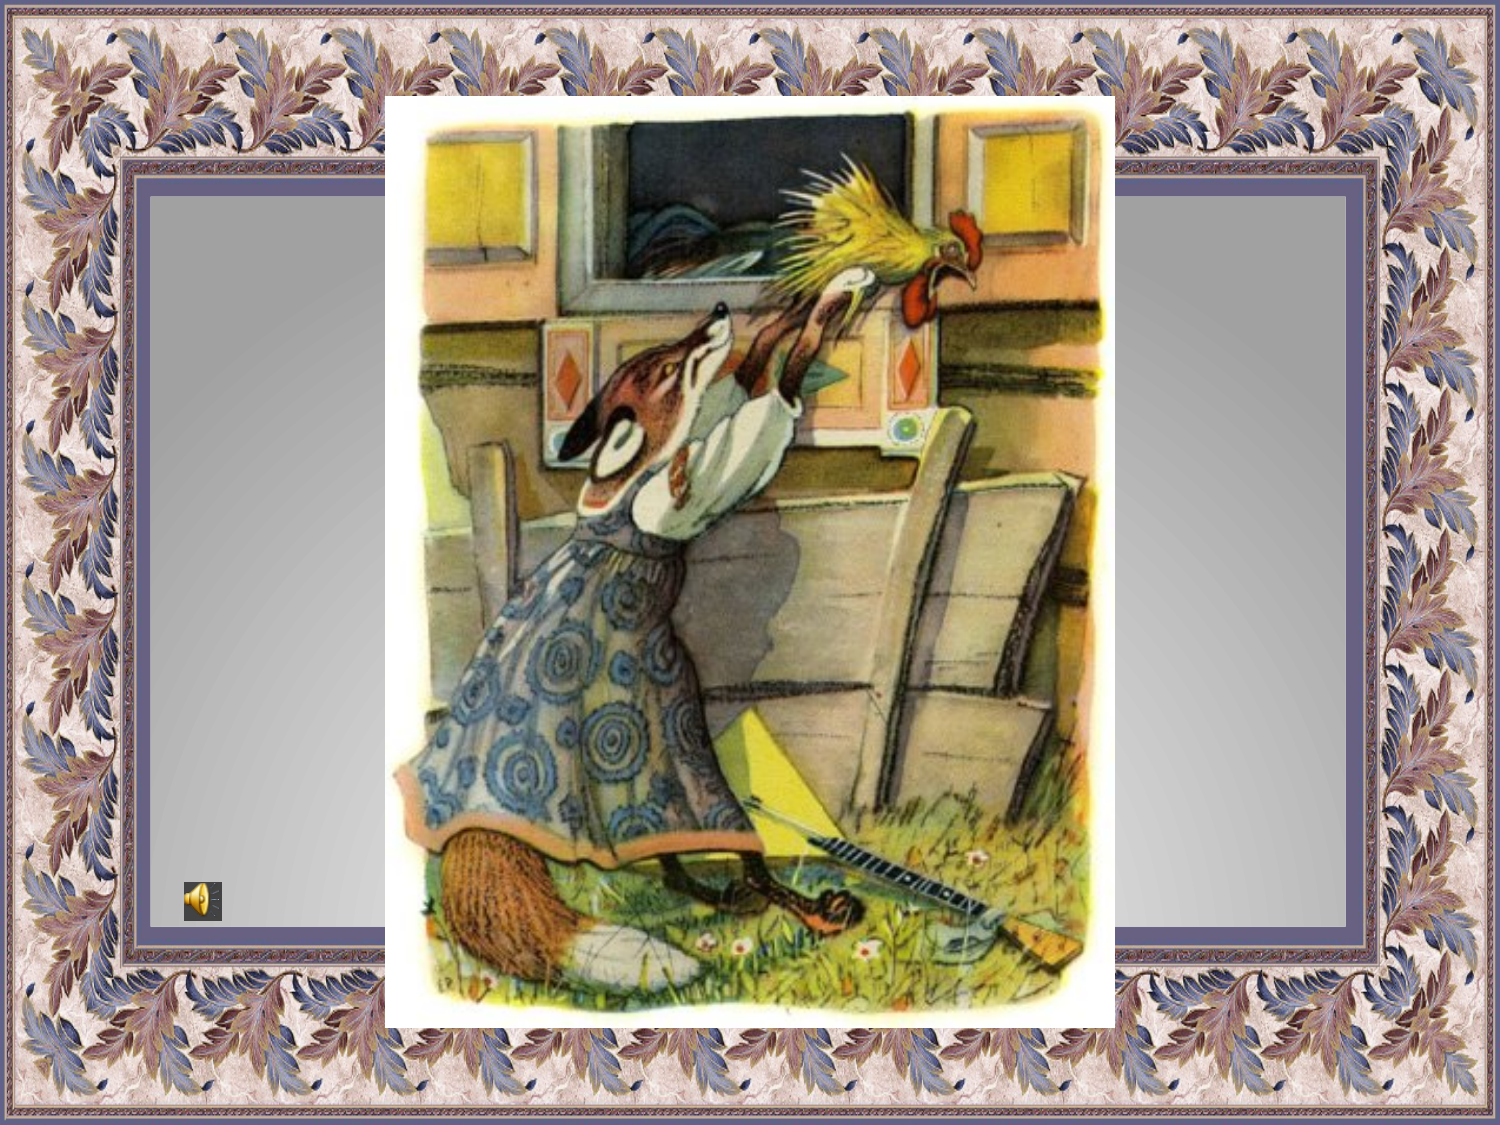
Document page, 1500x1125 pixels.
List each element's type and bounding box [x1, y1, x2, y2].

list [182, 881, 224, 922]
picture [0, 0, 1500, 1125]
